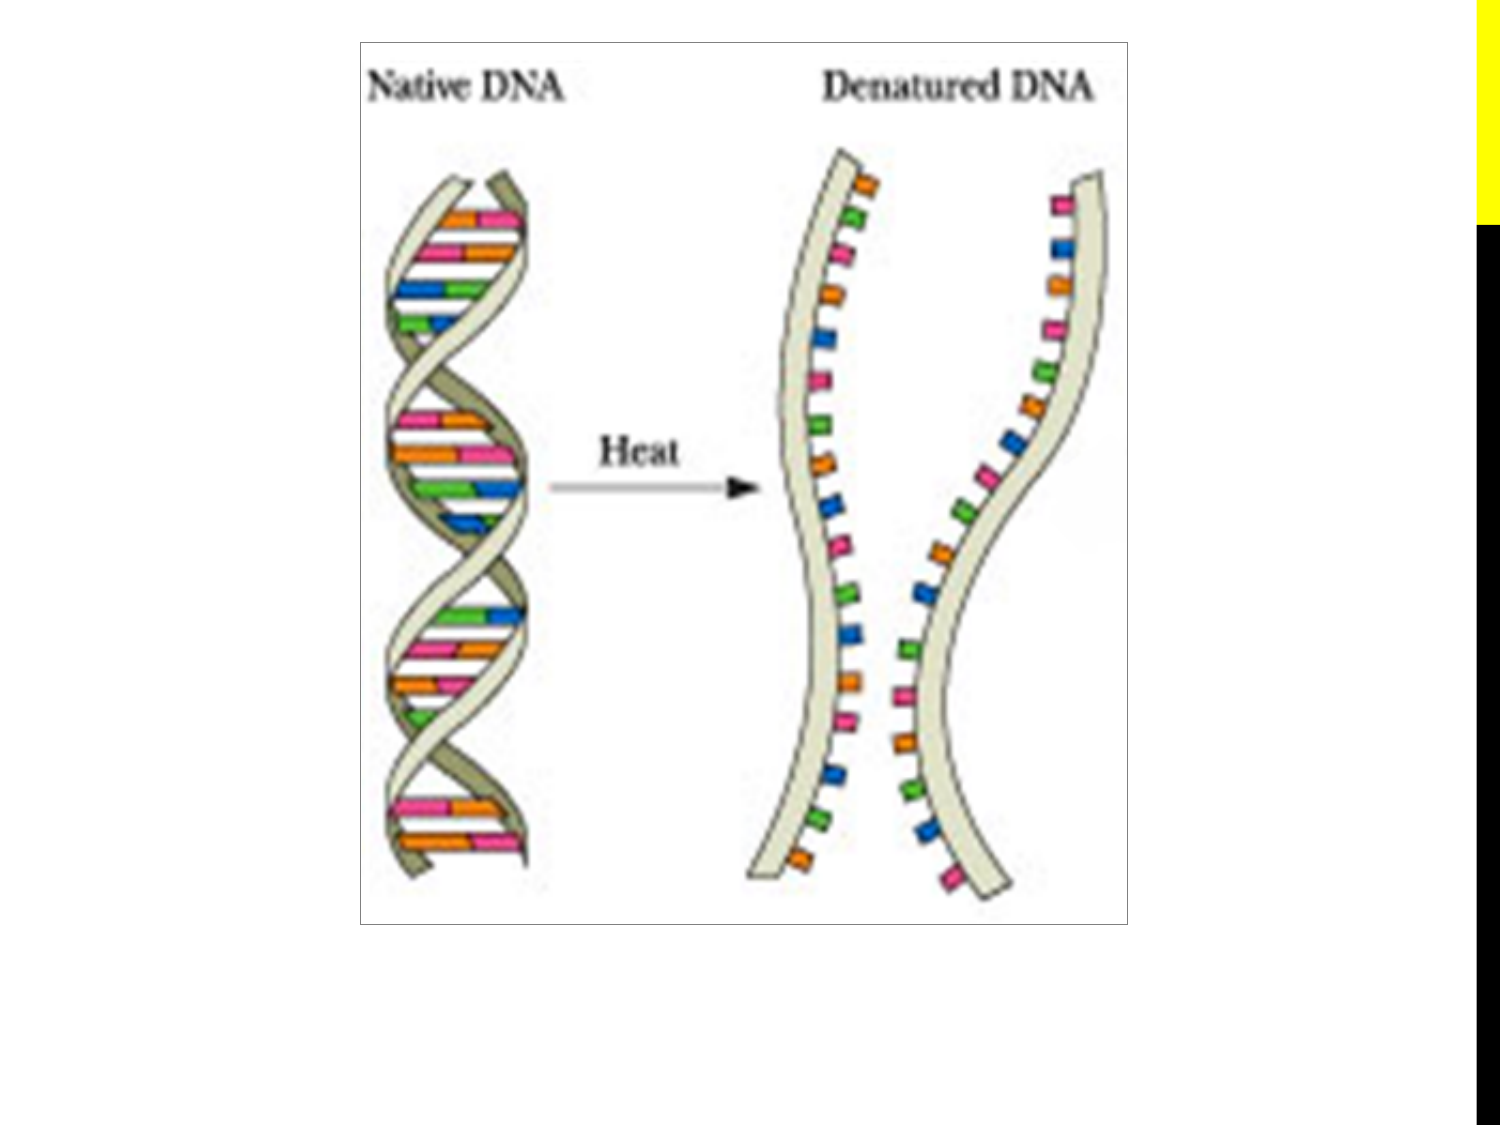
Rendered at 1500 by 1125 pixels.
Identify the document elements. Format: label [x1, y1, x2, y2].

picture [359, 42, 1129, 925]
